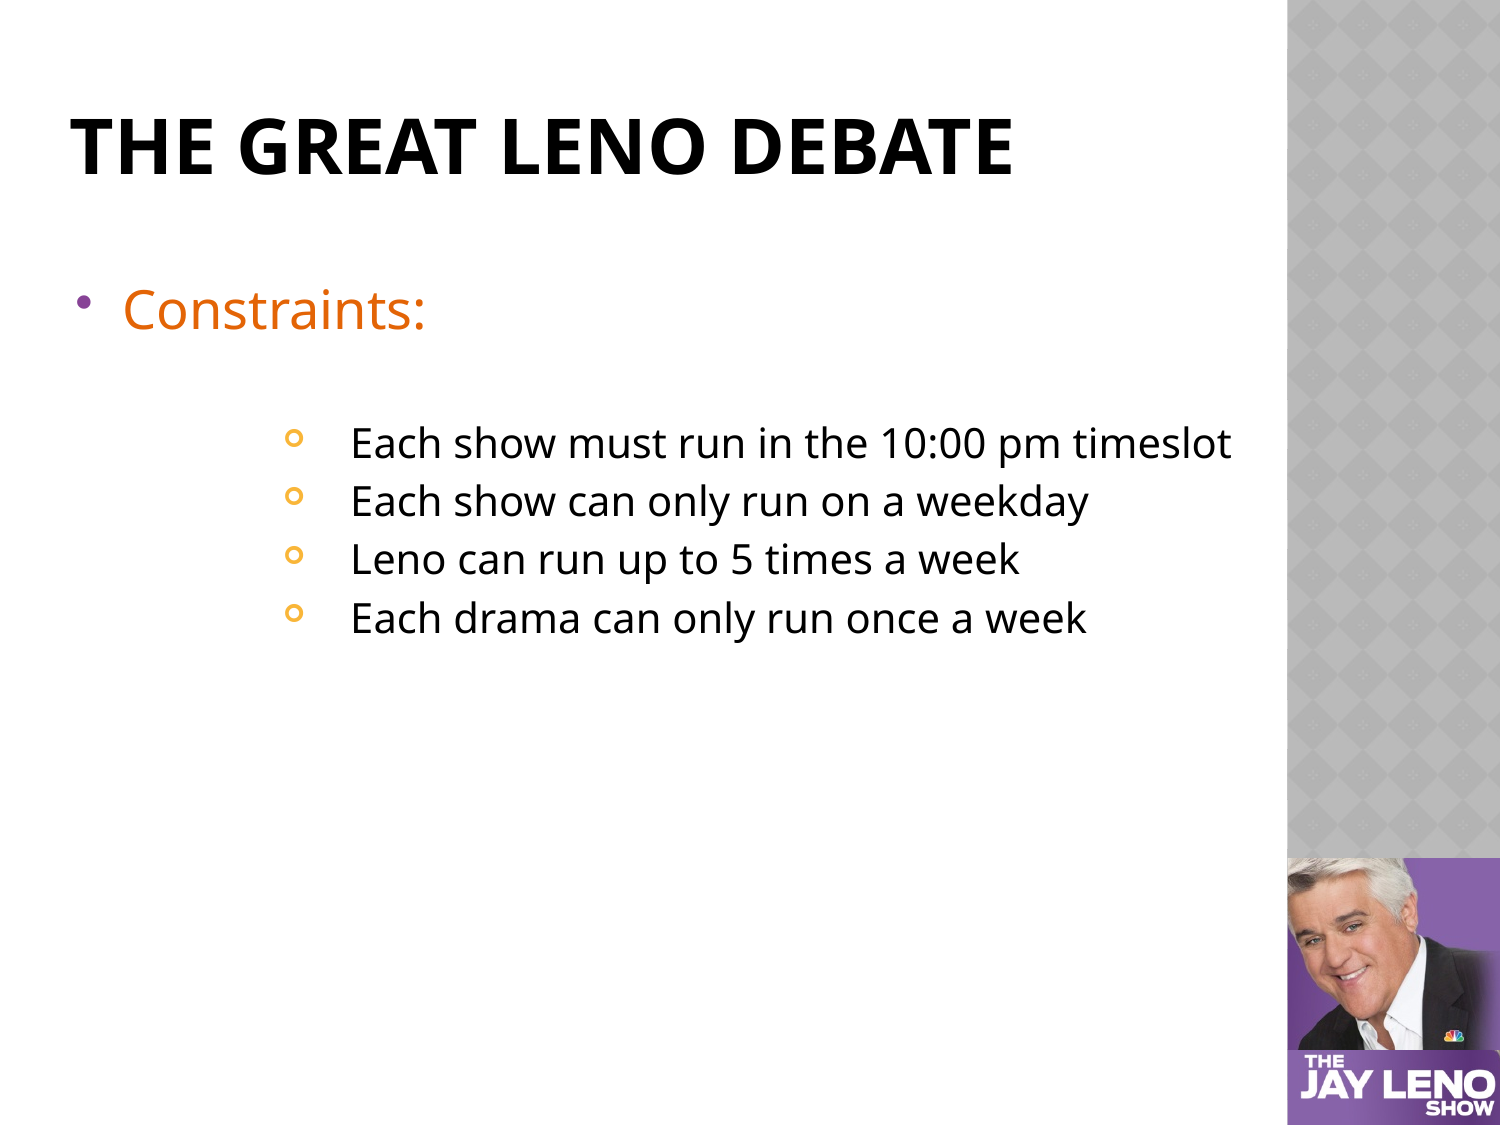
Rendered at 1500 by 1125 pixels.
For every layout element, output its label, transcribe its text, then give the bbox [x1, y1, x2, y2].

picture [1287, 858, 1500, 1125]
list Constraints: Each show must run in the 10:00 pm timeslot Each show can only run on a weekday Leno can run up to 5 times a week Each drama can only run once a week [62, 267, 1350, 1025]
title THE GREAT LENO DEBATE [62, 50, 1338, 238]
